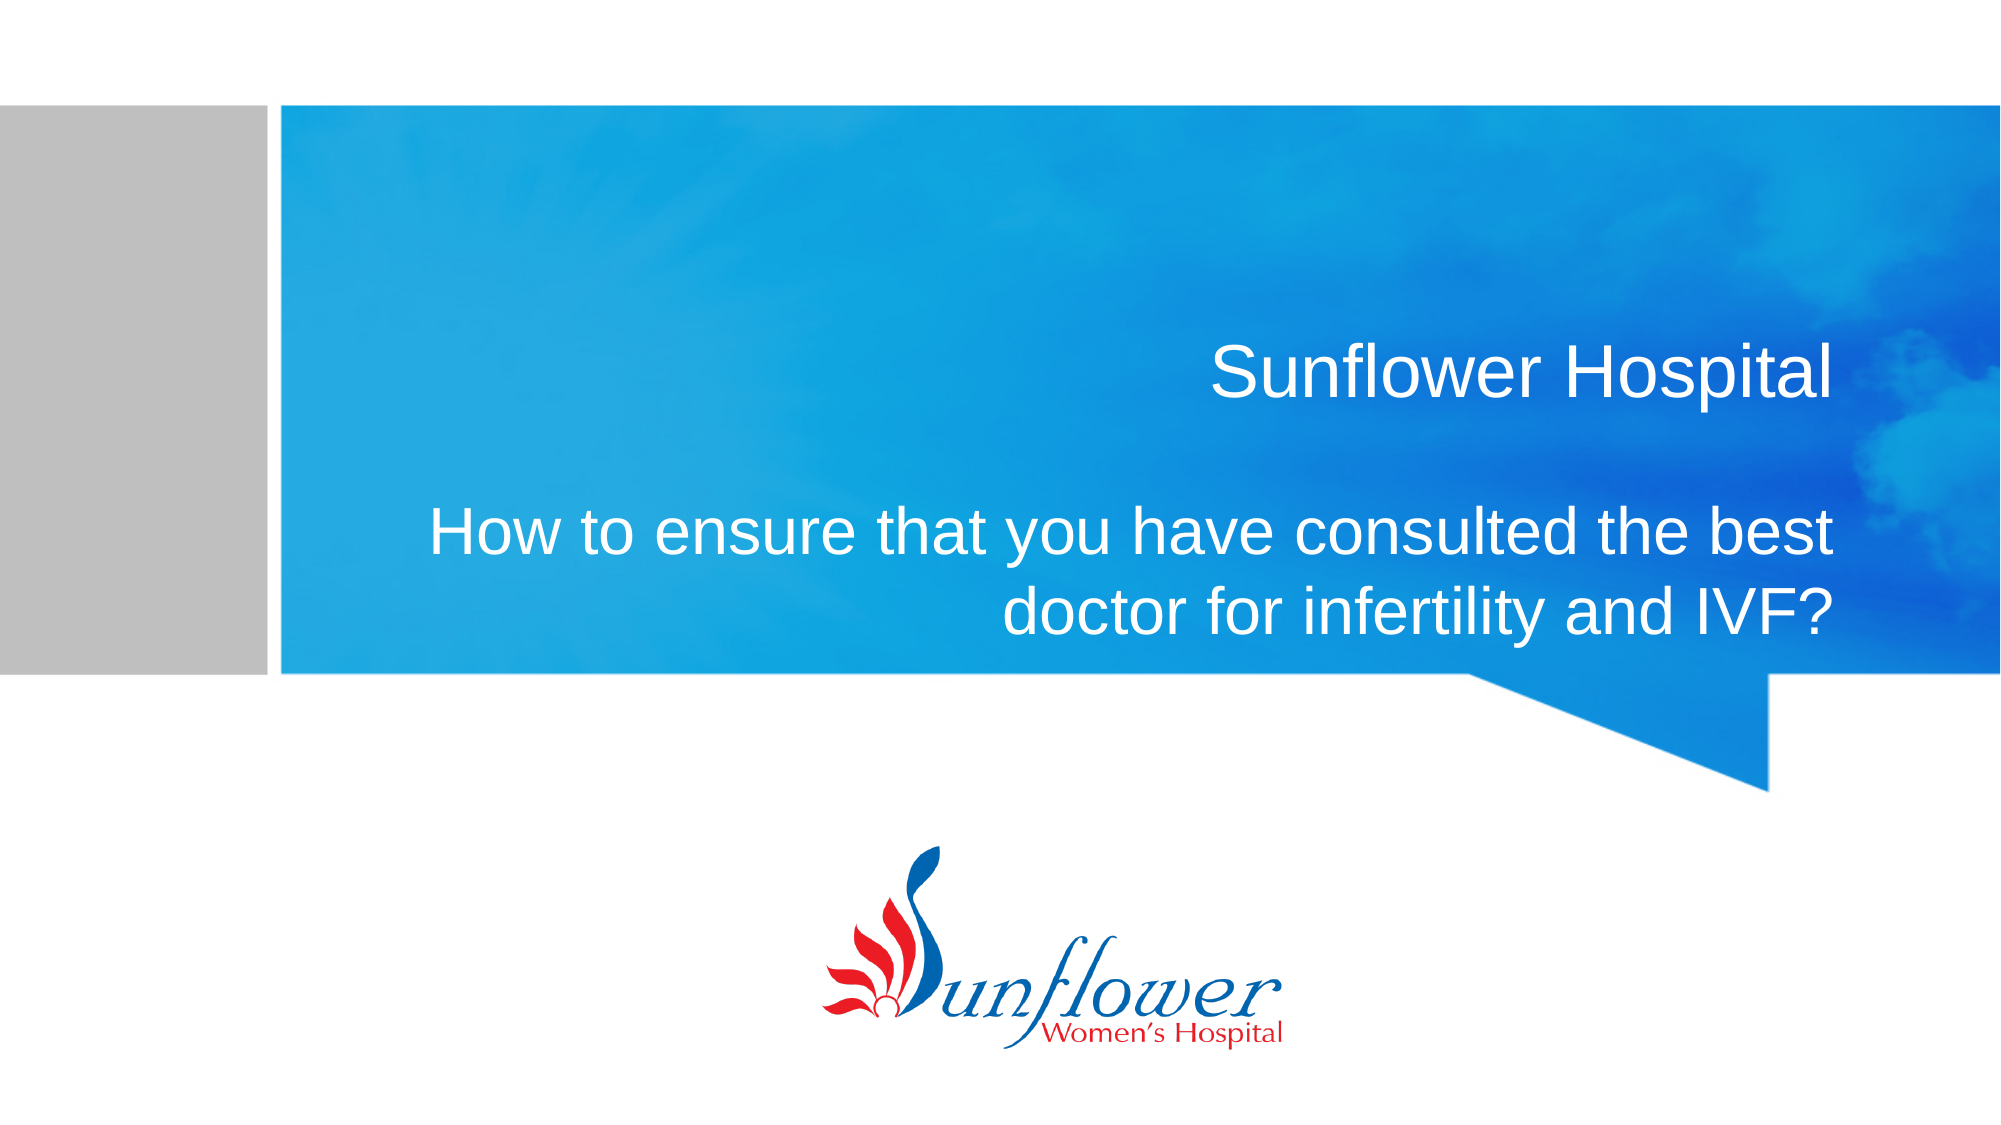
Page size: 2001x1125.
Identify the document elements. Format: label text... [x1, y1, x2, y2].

subtitle How to ensure that you have consulted the best doctor for infertility and IVF? [338, 479, 1851, 768]
picture [0, 3, 2001, 1125]
title Sunflower Hospital [338, 278, 1850, 457]
